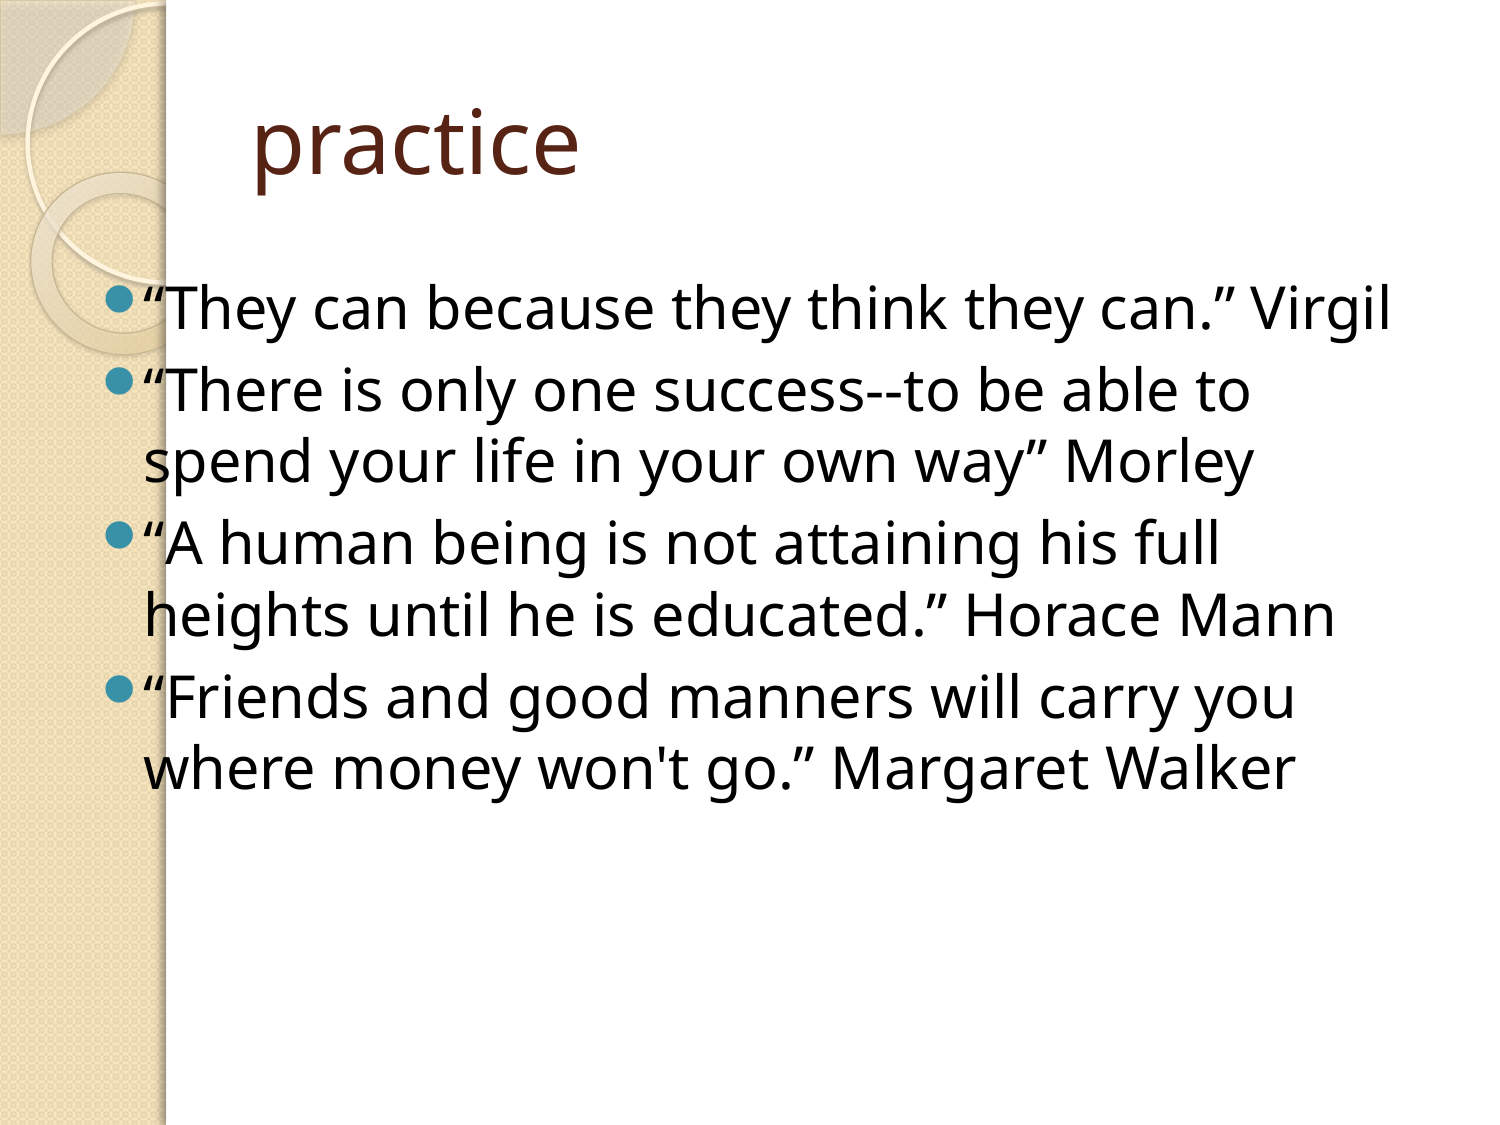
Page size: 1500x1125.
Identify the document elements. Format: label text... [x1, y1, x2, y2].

list “They can because they think they can.” Virgil “There is only one success--to be able to spend your life in your own way” Morley “A human being is not attaining his full heights until he is educated.” Horace Mann “Friends and good manners will carry you where money won't go.” Margaret Walker [75, 262, 1425, 988]
title practice [235, 45, 1466, 233]
